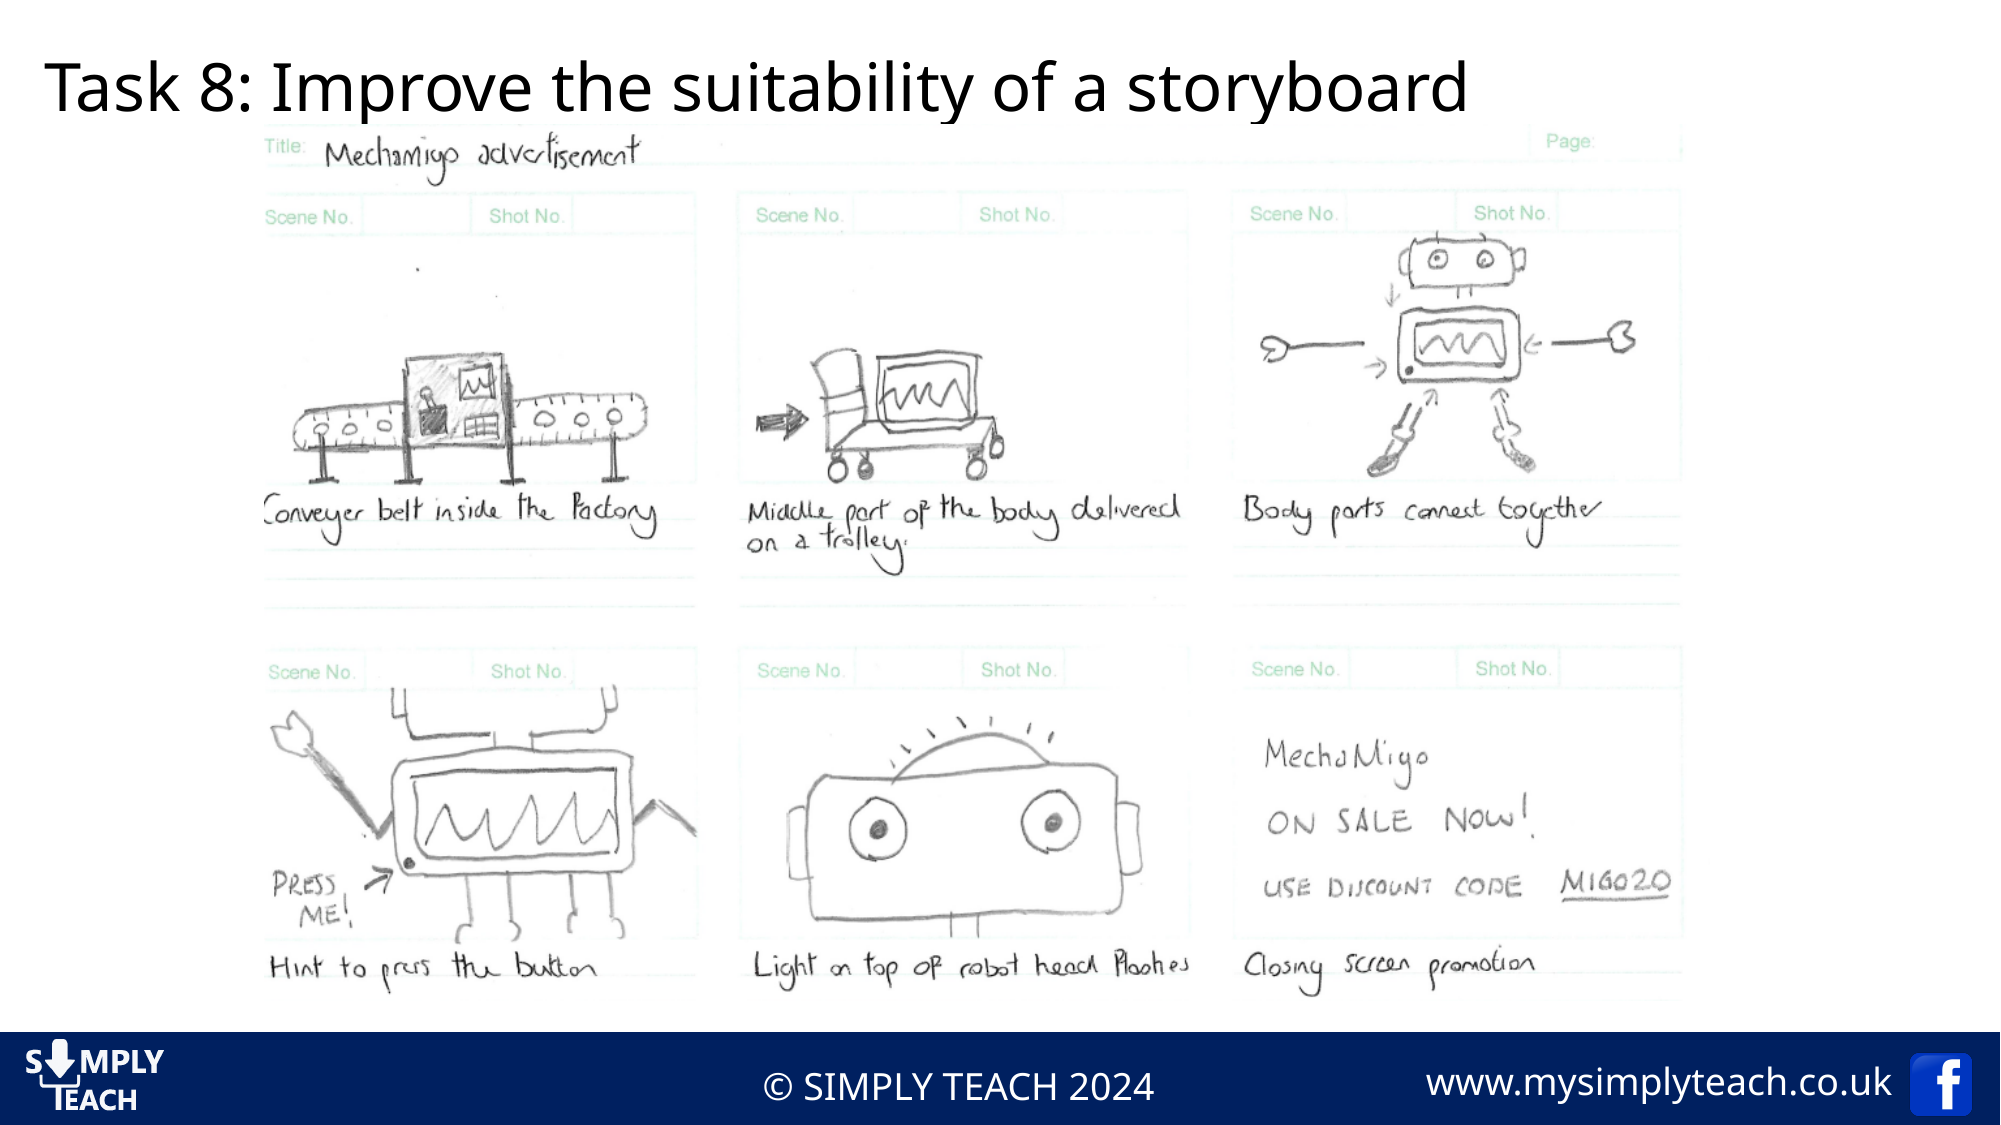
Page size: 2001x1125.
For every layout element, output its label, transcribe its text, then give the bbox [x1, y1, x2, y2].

picture [15, 1033, 182, 1122]
text_box © SIMPLY TEACH 2024 [621, 1055, 1296, 1115]
text_box [0, 1032, 2000, 1125]
text_box www.mysimplyteach.co.uk [1411, 1050, 1907, 1111]
picture [1907, 1050, 1976, 1119]
picture [264, 124, 1710, 1001]
text_box Task 8: Improve the suitability of a storyboard [29, 37, 1795, 133]
